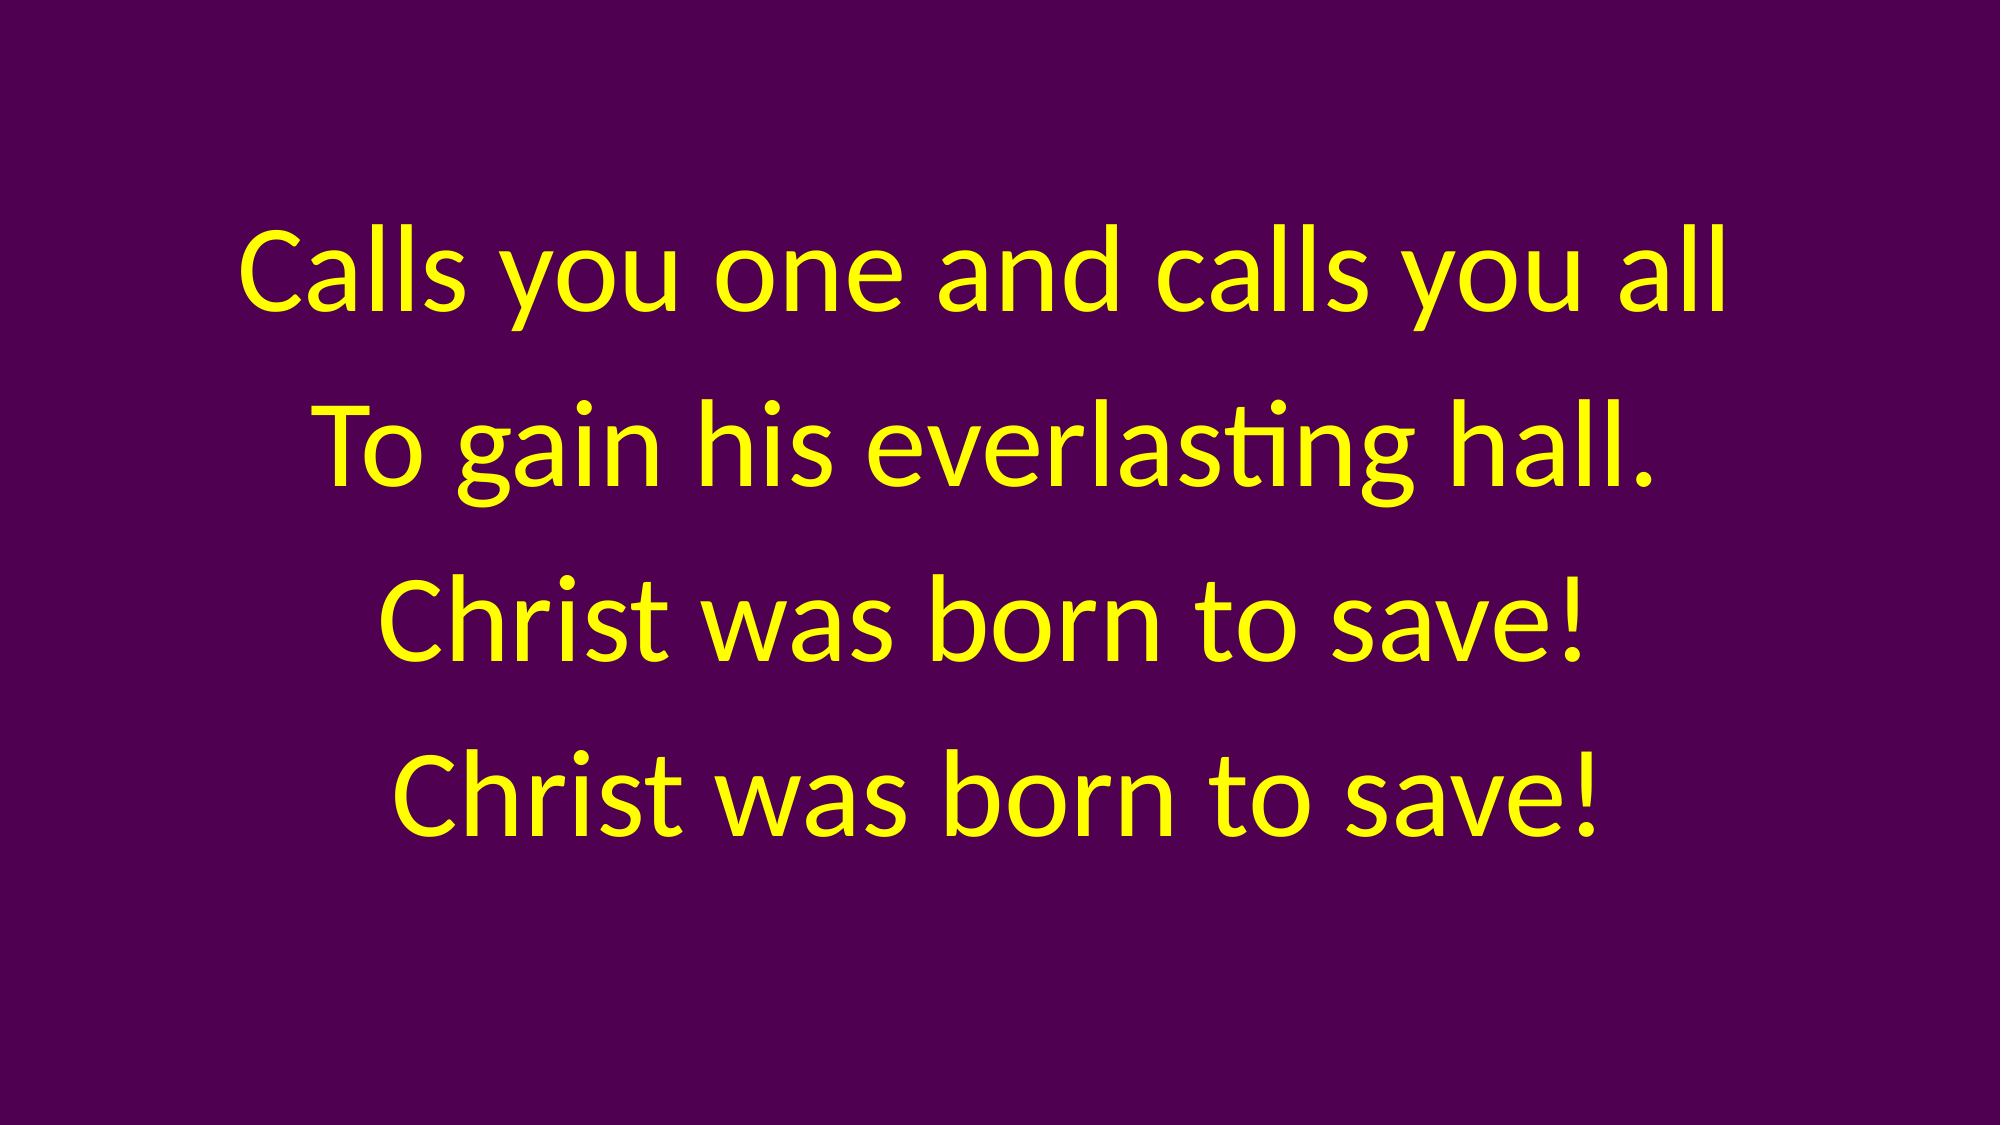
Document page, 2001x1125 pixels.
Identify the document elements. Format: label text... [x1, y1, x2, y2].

text_box Calls you one and calls you all To gain his everlasting hall. Christ was born to save! Christ was born to save! [0, 178, 2000, 869]
